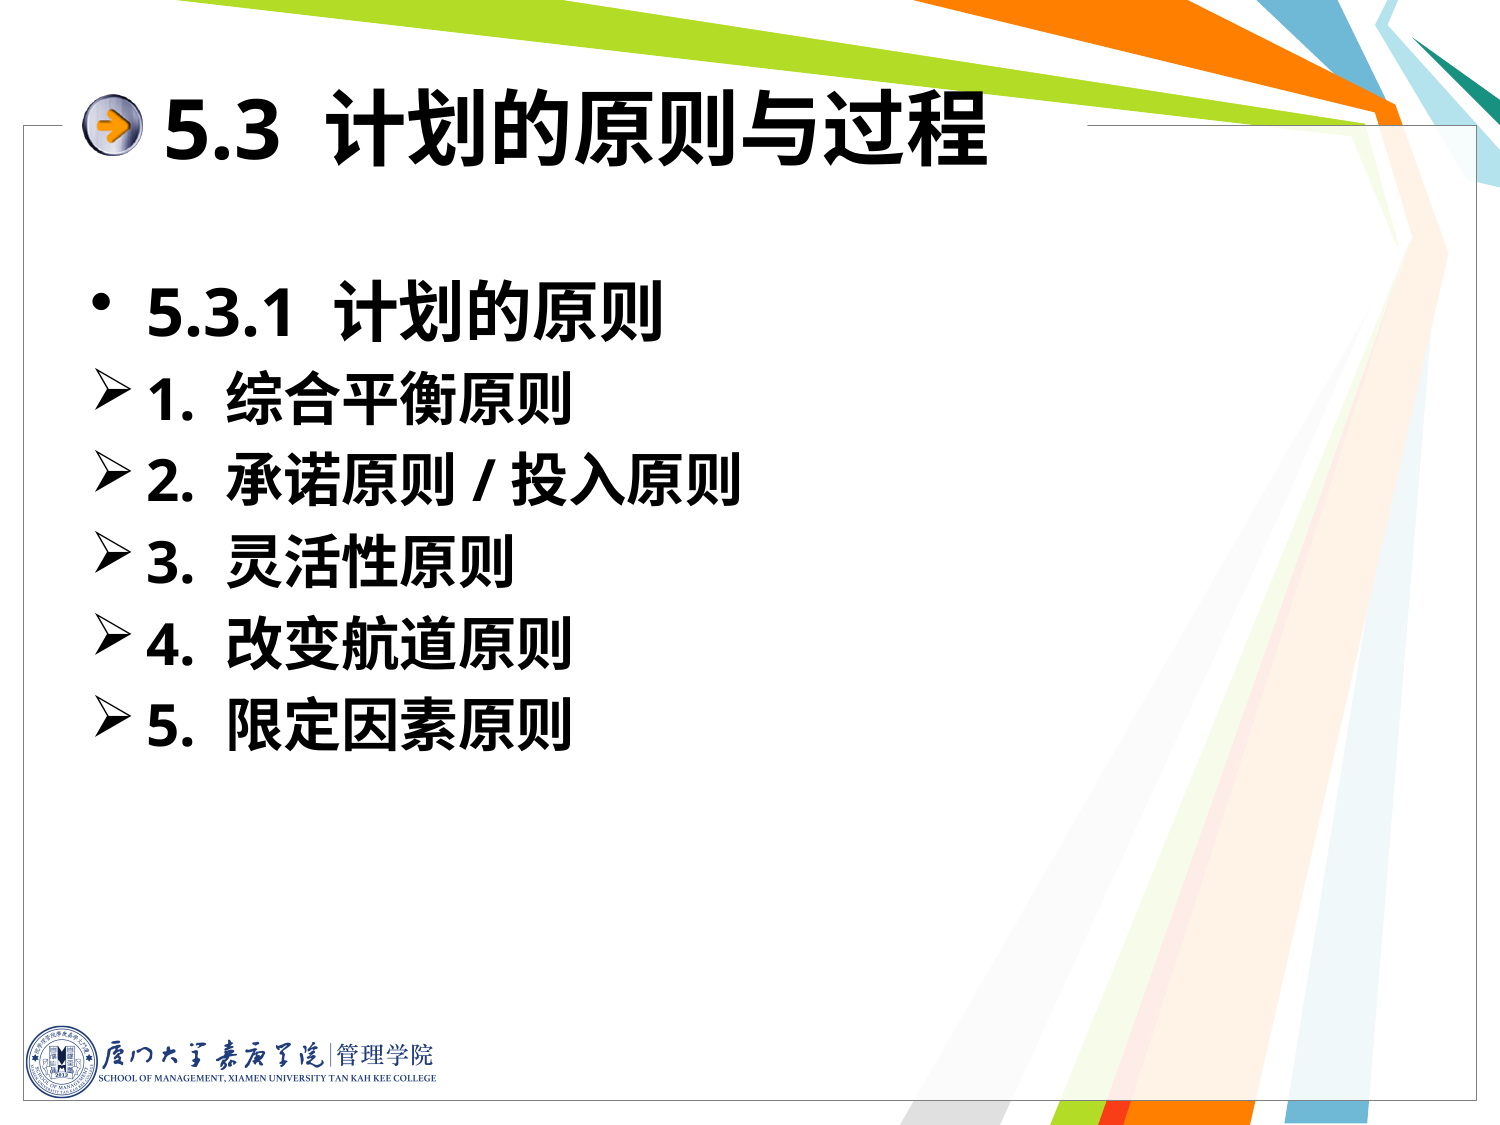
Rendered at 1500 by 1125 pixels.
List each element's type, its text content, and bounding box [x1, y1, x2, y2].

picture [24, 1024, 438, 1100]
title 5.3 计划的原则与过程 [148, 32, 1182, 220]
list 5.3.1 计划的原则 1. 综合平衡原则 2. 承诺原则/投入原则 3. 灵活性原则 4. 改变航道原则 5. 限定因素原则 [75, 262, 1425, 1005]
picture [82, 94, 143, 156]
